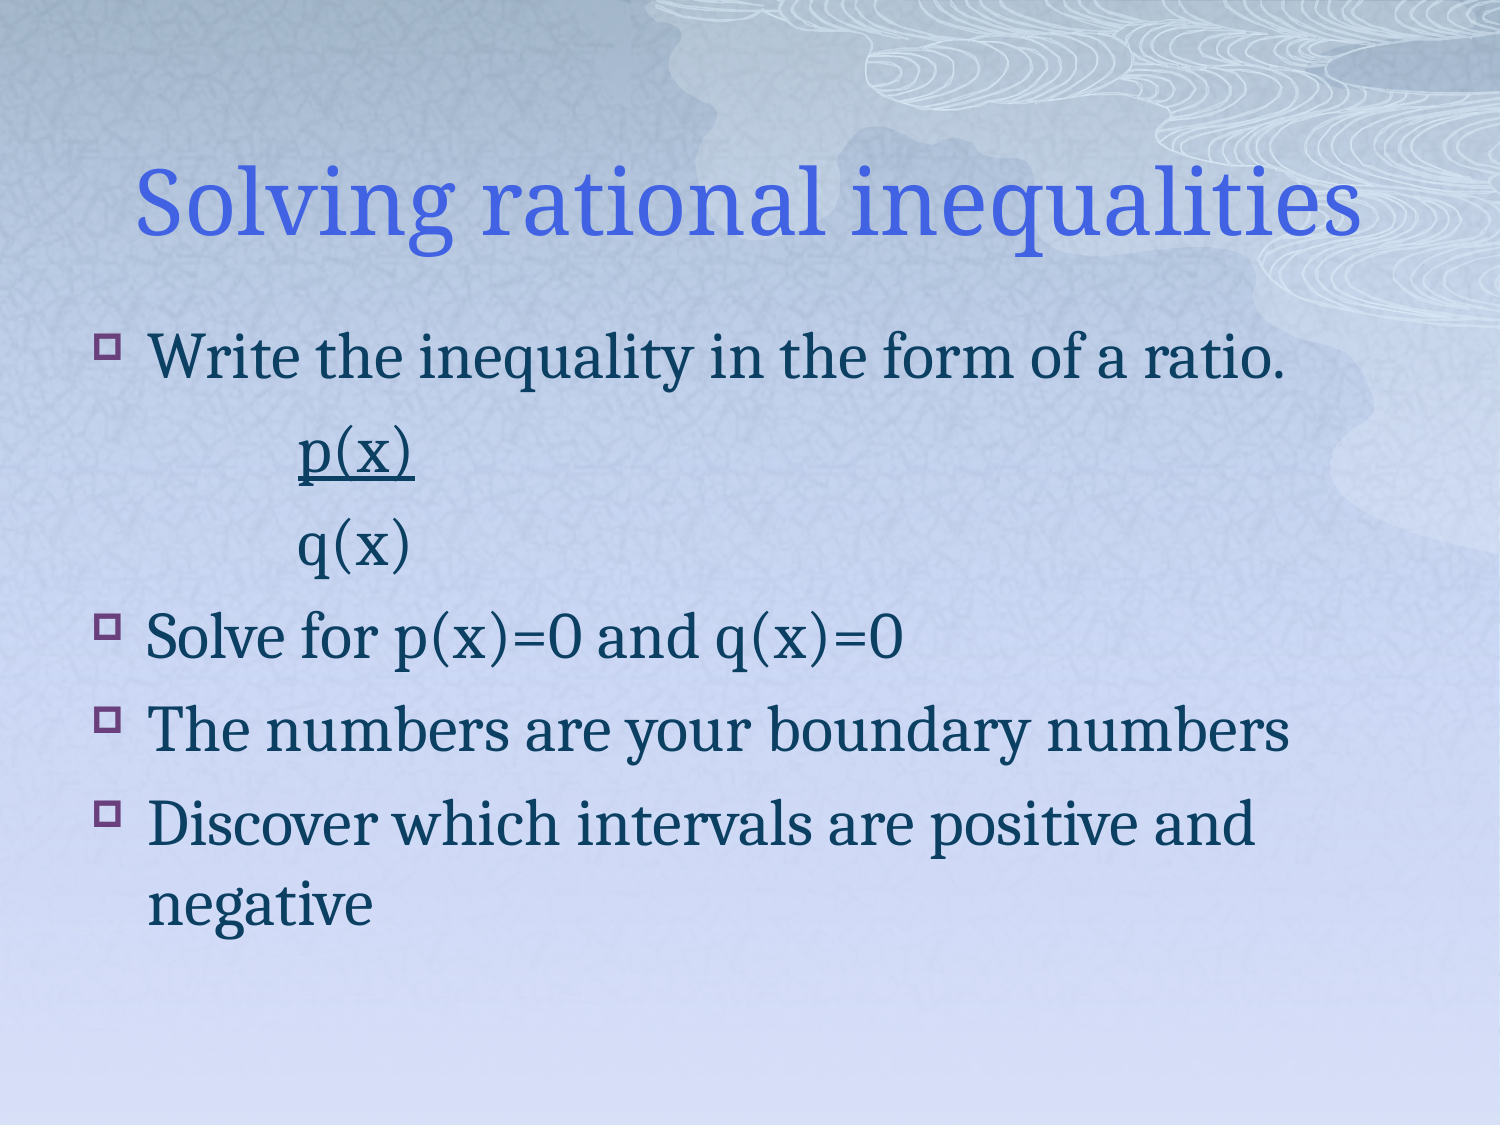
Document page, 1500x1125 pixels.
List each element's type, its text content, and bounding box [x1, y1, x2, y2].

title Solving rational inequalities [75, 105, 1425, 293]
list Write the inequality in the form of a ratio. p(x) q(x) Solve for p(x)=0 and q(x)=0 The numbers are your boundary numbers Discover which intervals are positive and negative [76, 304, 1430, 1032]
